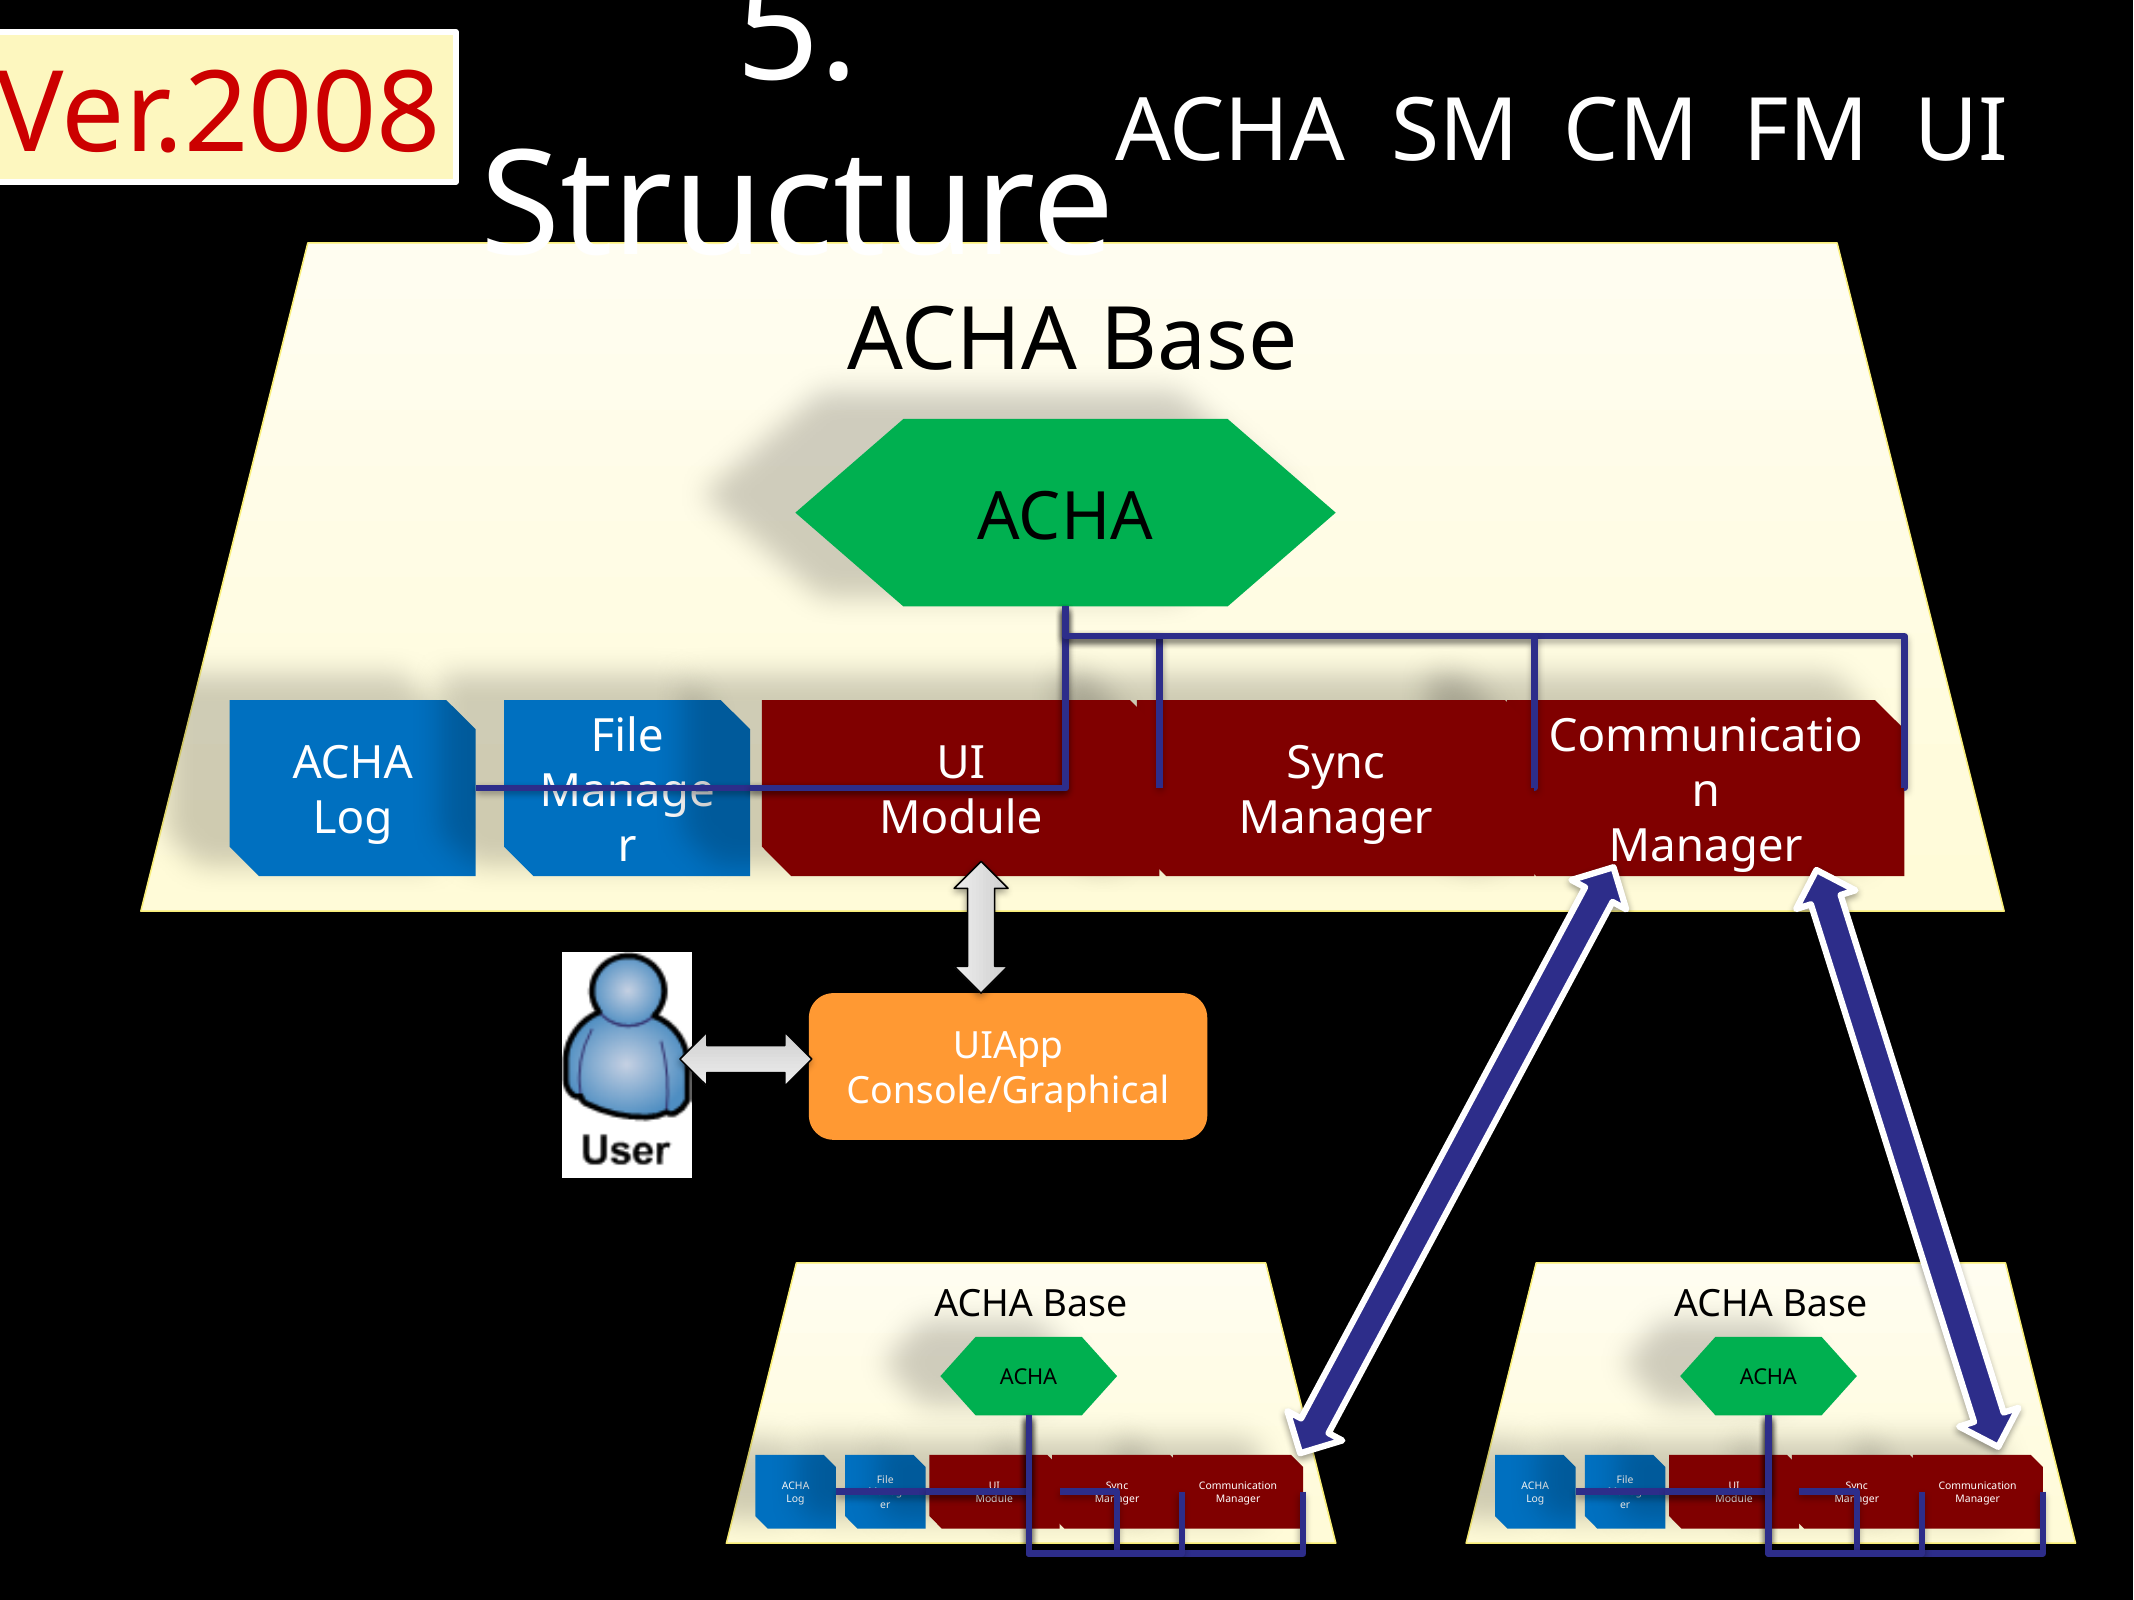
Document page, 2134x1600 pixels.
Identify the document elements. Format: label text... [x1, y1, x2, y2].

text_box [1340, 1435, 1346, 1445]
text_box 5. Structure [433, 38, 1162, 179]
text_box [1813, 923, 1960, 1261]
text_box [140, 242, 2005, 912]
text_box Ver.2008 [0, 29, 459, 185]
text_box ACHA SM CM FM UI [1115, 73, 2031, 179]
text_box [808, 860, 1208, 1140]
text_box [726, 1262, 1336, 1544]
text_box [562, 951, 812, 1179]
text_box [1465, 1262, 2076, 1544]
text_box [1340, 923, 1605, 1419]
